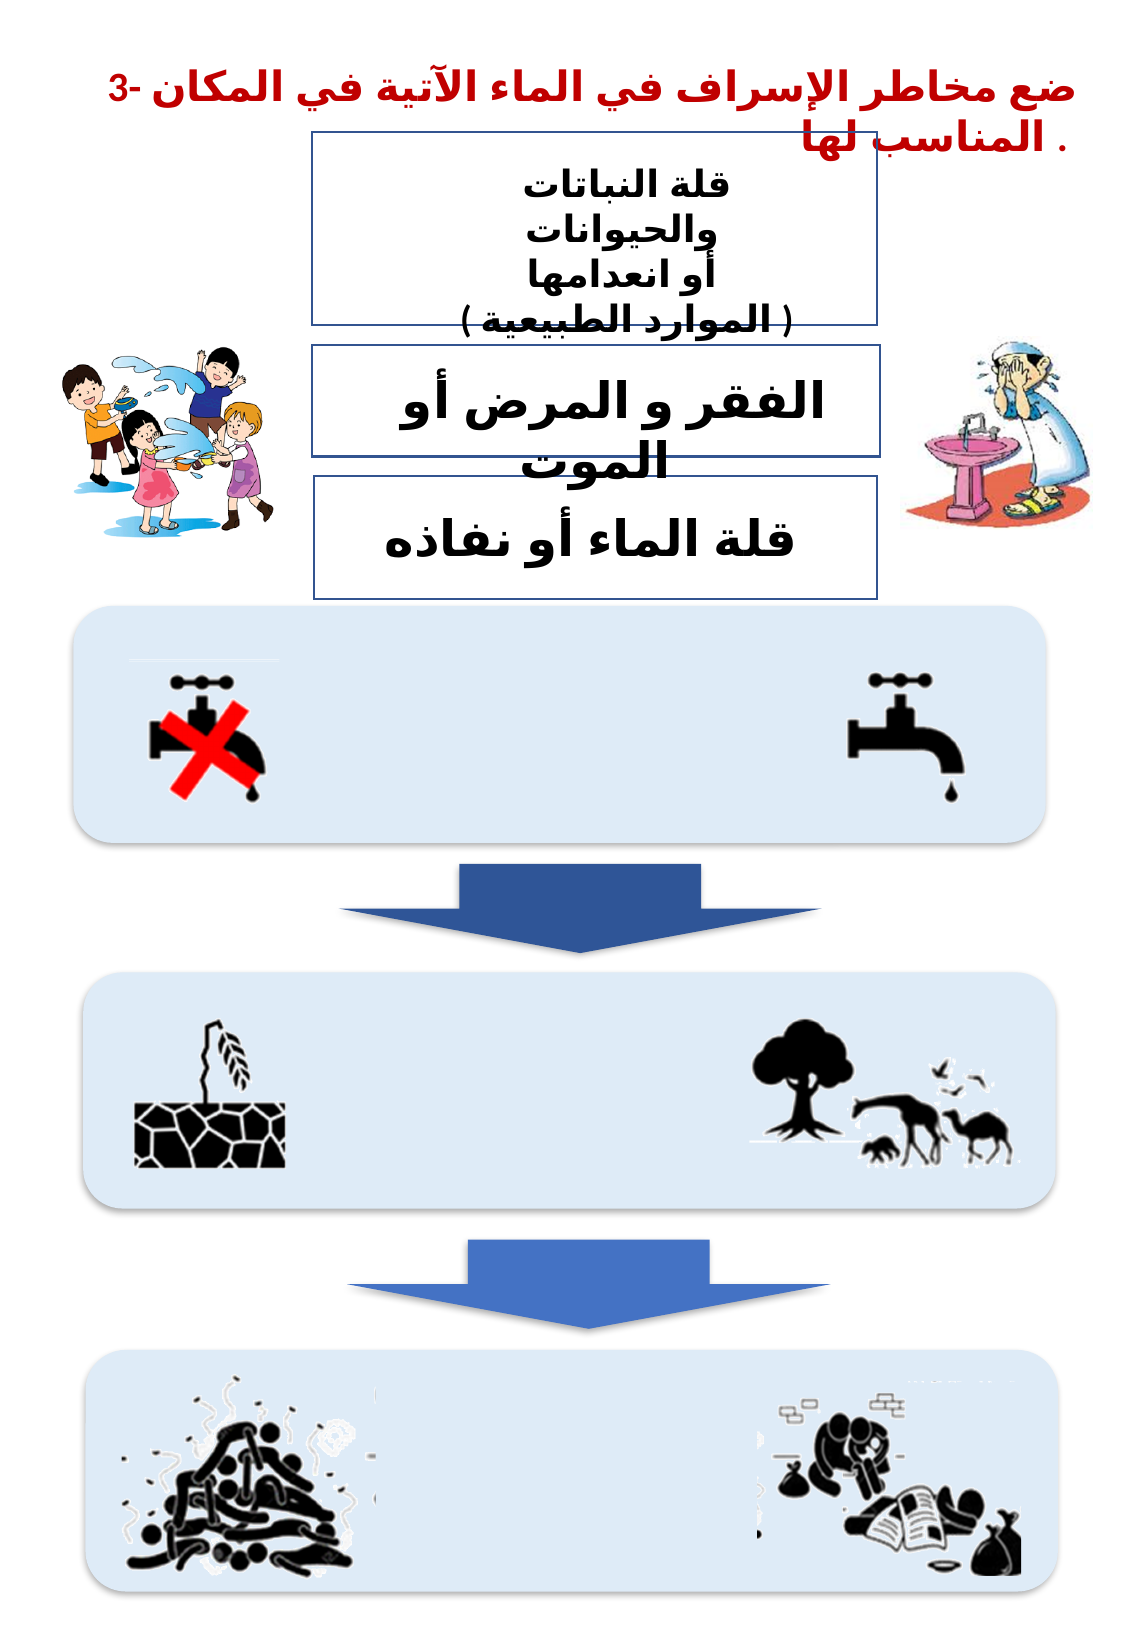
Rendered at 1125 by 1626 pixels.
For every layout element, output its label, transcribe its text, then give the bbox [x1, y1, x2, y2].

picture [121, 1358, 376, 1582]
text_box قلة النباتات والحيوانات أو انعدامها ( الموارد الطبيعية ) [431, 152, 822, 348]
text_box الفقر و المرض أو الموت [338, 361, 865, 497]
text_box [346, 1238, 831, 1330]
picture [842, 663, 993, 819]
text_box [311, 344, 881, 458]
text_box 3- ضع مخاطر الإسراف في الماء الآتية في المكان المناسب لها . [80, 52, 1093, 168]
text_box [82, 971, 1057, 1210]
picture [55, 325, 280, 550]
text_box [338, 862, 823, 955]
text_box [311, 131, 878, 326]
text_box قلة الماء أو نفاذه [332, 499, 863, 574]
picture [129, 657, 280, 813]
picture [124, 1007, 300, 1174]
picture [749, 1004, 1029, 1172]
text_box [313, 475, 878, 600]
text_box [84, 1348, 1059, 1593]
picture [757, 1381, 1022, 1576]
picture [900, 336, 1093, 532]
text_box [72, 604, 1047, 844]
